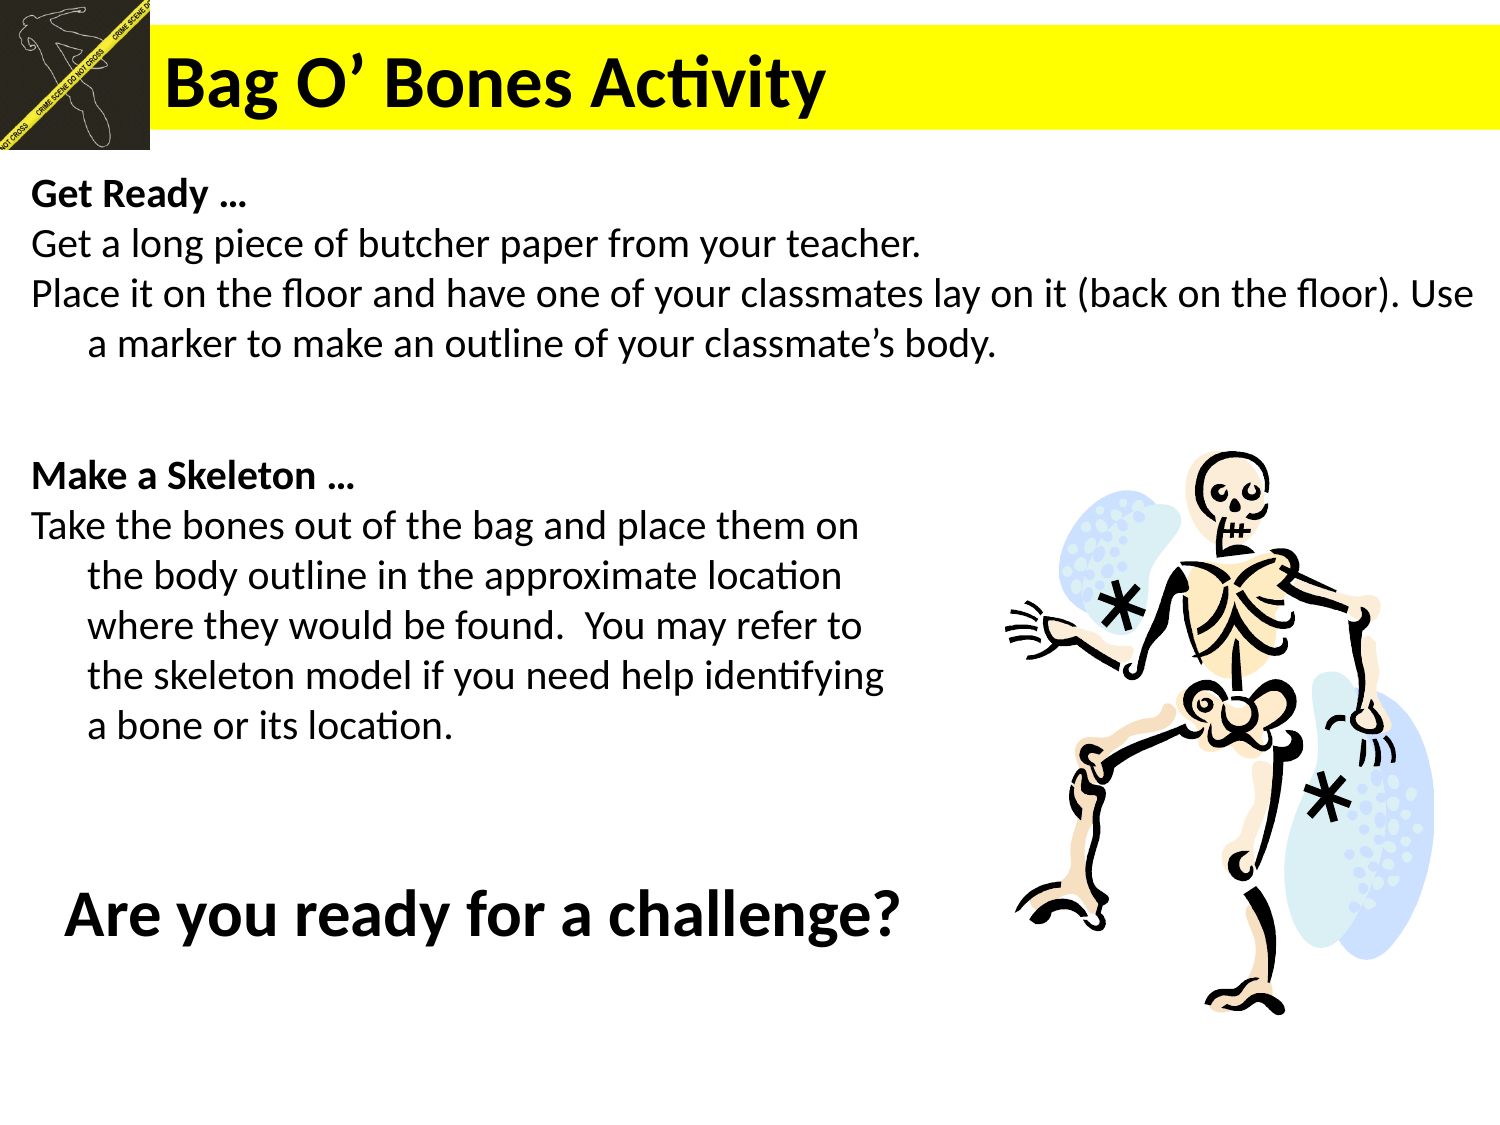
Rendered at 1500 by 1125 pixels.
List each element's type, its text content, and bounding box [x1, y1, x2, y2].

picture [0, 0, 151, 151]
text_box Make a Skeleton … Take the bones out of the bag and place them on the body outline in the approximate location where they would be found. You may refer to the skeleton model if you need help identifying a bone or its location. [16, 440, 917, 755]
text_box Bag O’ Bones Activity [154, 24, 1500, 130]
text_box Get Ready … Get a long piece of butcher paper from your teacher. Place it on the floor and have one of your classmates lay on it (back on the floor). Use a marker to make an outline of your classmate’s body. [16, 158, 1492, 374]
text_box Are you ready for a challenge? [49, 862, 938, 958]
picture [999, 449, 1435, 1021]
